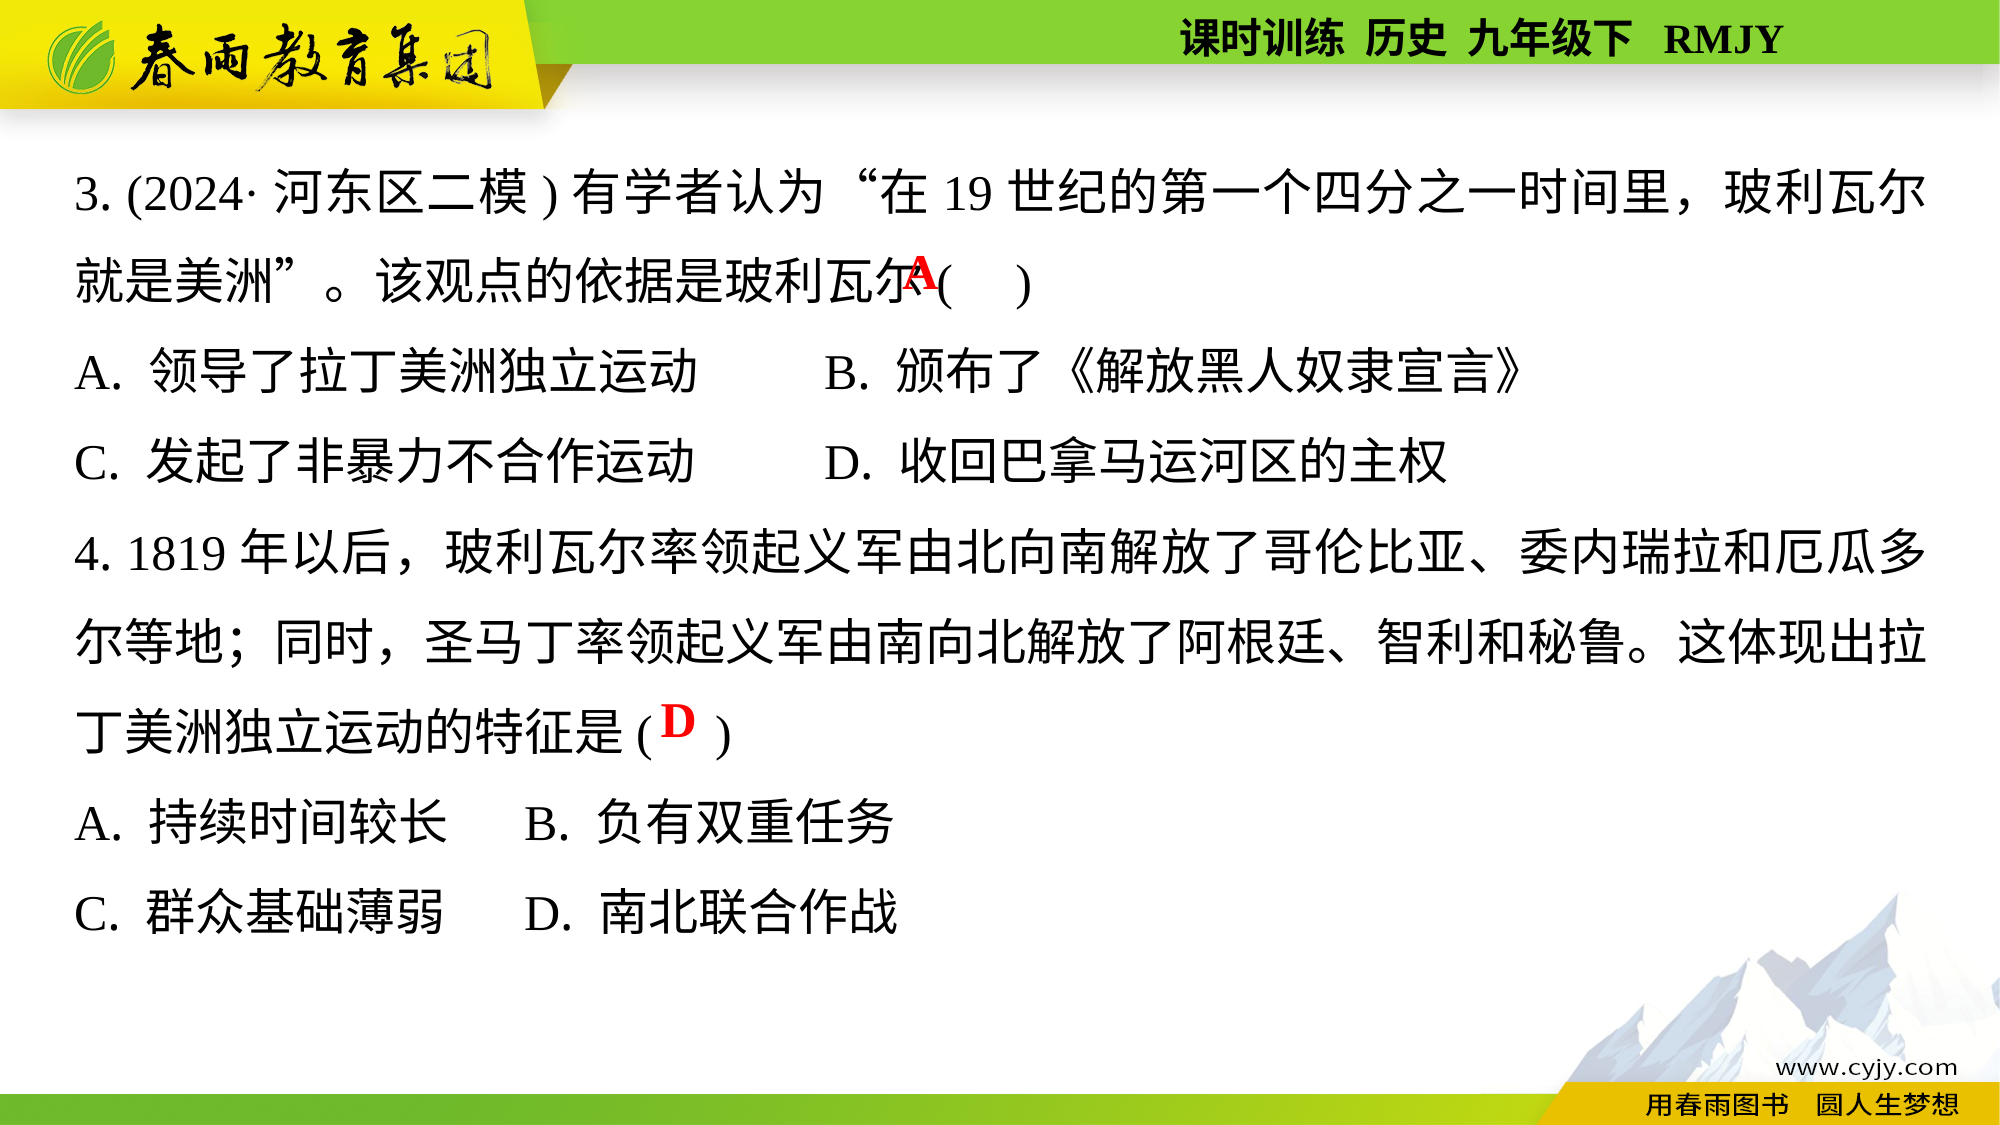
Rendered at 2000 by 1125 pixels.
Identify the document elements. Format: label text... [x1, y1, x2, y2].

text_box D [645, 680, 712, 756]
text_box A [887, 231, 954, 307]
list 3. (2024·河东区二模)有学者认为“在19世纪的第一个四分之一时间里，玻利瓦尔就是美洲”。该观点的依据是玻利瓦尔( ) A. 领导了拉丁美洲独立运动 B. 颁布了《解放黑人奴隶宣言》 C. 发起了非暴力不合作运动 D. 收回巴拿马运河区的主权 4. 1819年以后，玻利瓦尔率领起义军由北向南解放了哥伦比亚、委内瑞拉和厄瓜多尔等地；同时，圣马丁率领起义军由南向北解放了阿根廷、智利和秘鲁。这体现出拉丁美洲独立运动的特征是( ) A. 持续时间较长 B. 负有双重任务 C. 群众基础薄弱 D. 南北联合作战 [59, 122, 1944, 956]
picture [0, 0, 2000, 1125]
